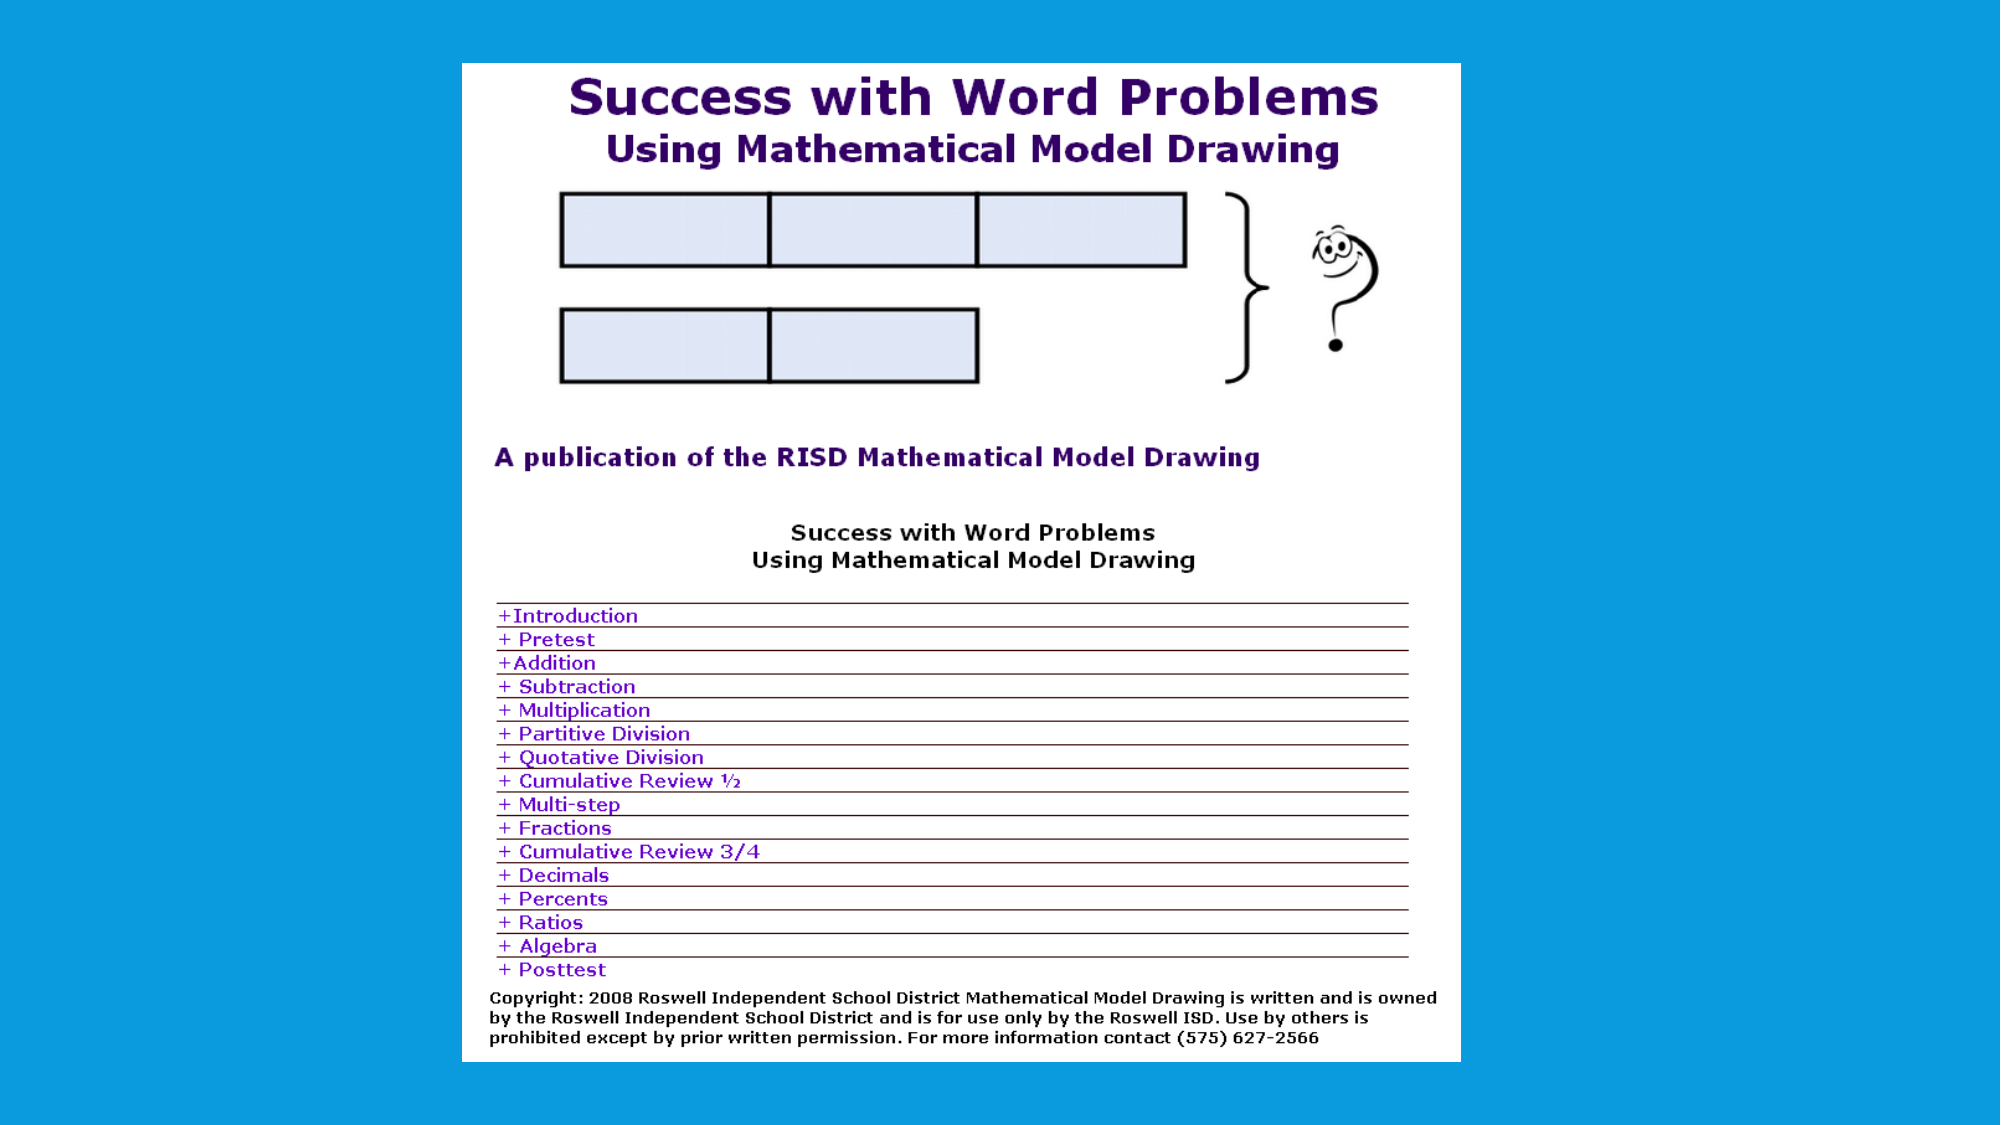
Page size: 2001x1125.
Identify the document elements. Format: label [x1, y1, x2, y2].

list [462, 63, 1461, 1062]
